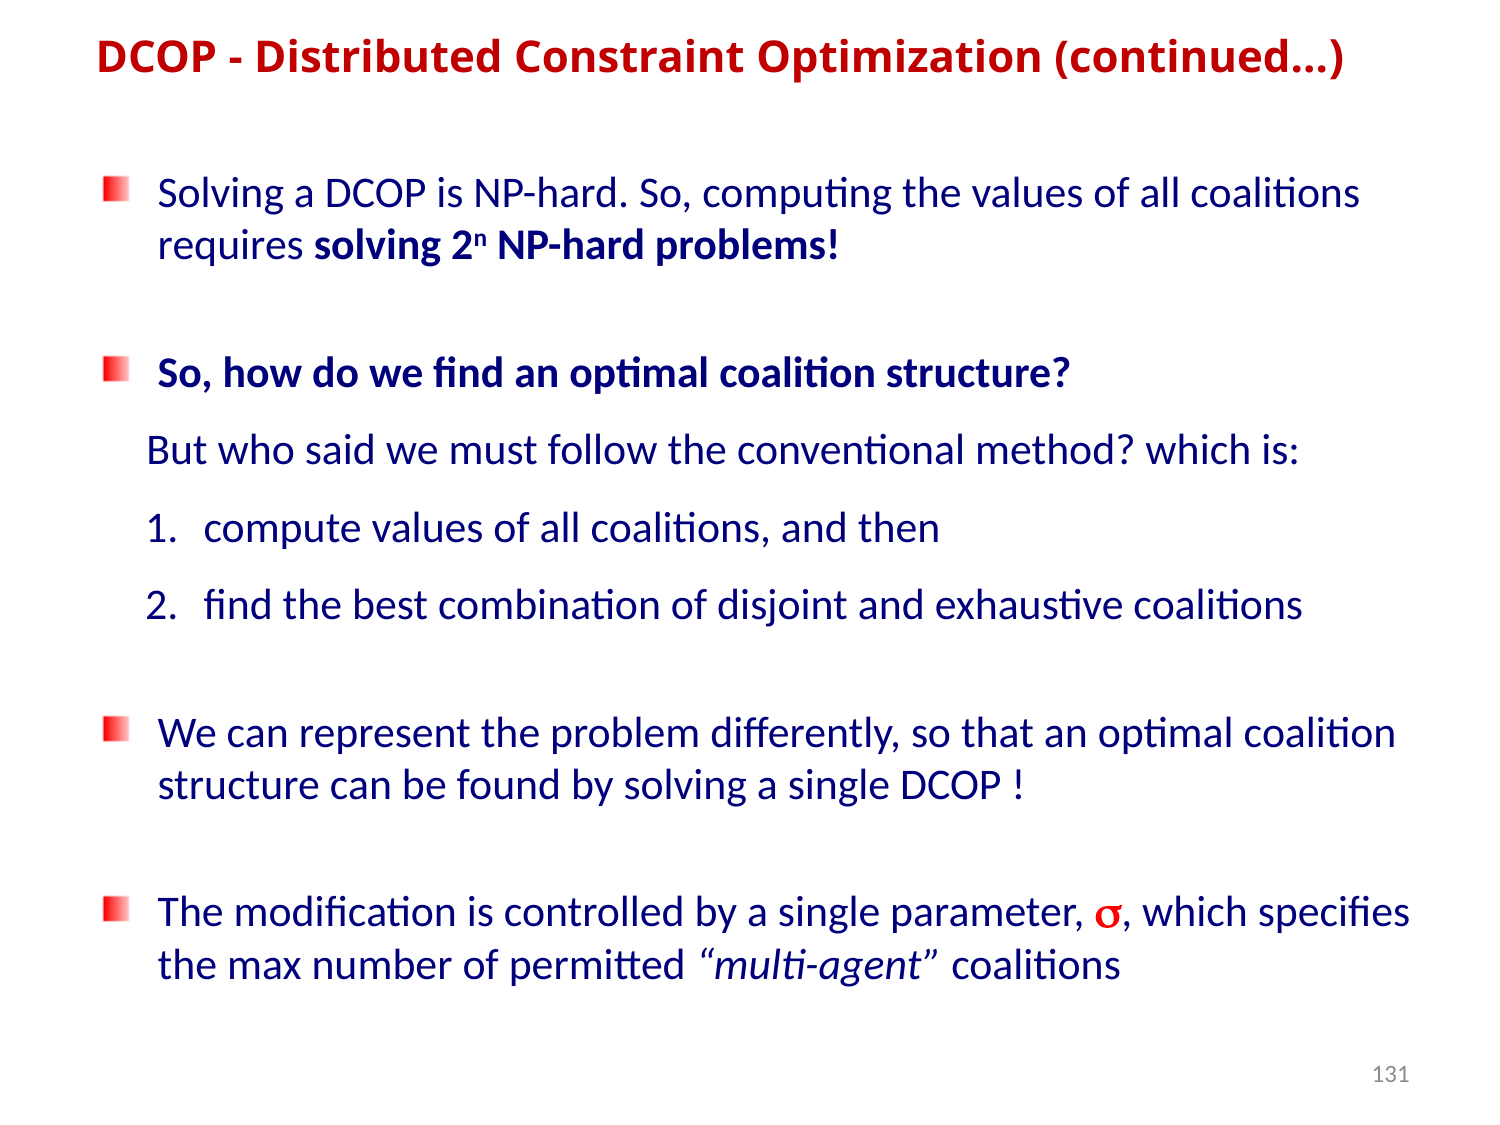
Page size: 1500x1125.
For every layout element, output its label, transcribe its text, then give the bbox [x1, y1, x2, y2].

text_box DCOP - Distributed Constraint Optimization (continued…) [80, 19, 1462, 90]
picture [101, 354, 133, 385]
picture [101, 174, 133, 205]
text_box Solving a DCOP is NP-hard. So, computing the values of all coalitions requires solving 2n NP-hard problems! So, how do we find an optimal coalition structure? But who said we must follow the conventional method? which is: compute values of all coalitions, and then find the best combination of disjoint and exhaustive coalitions We can represent the problem differently, so that an optimal coalition structure can be found by solving a single DCOP ! The modification is controlled by a single parameter, , which specifies the max number of permitted “multi-agent” coalitions [86, 156, 1462, 996]
picture [101, 894, 133, 925]
slide_number 131 [1074, 1042, 1425, 1103]
picture [101, 714, 133, 745]
